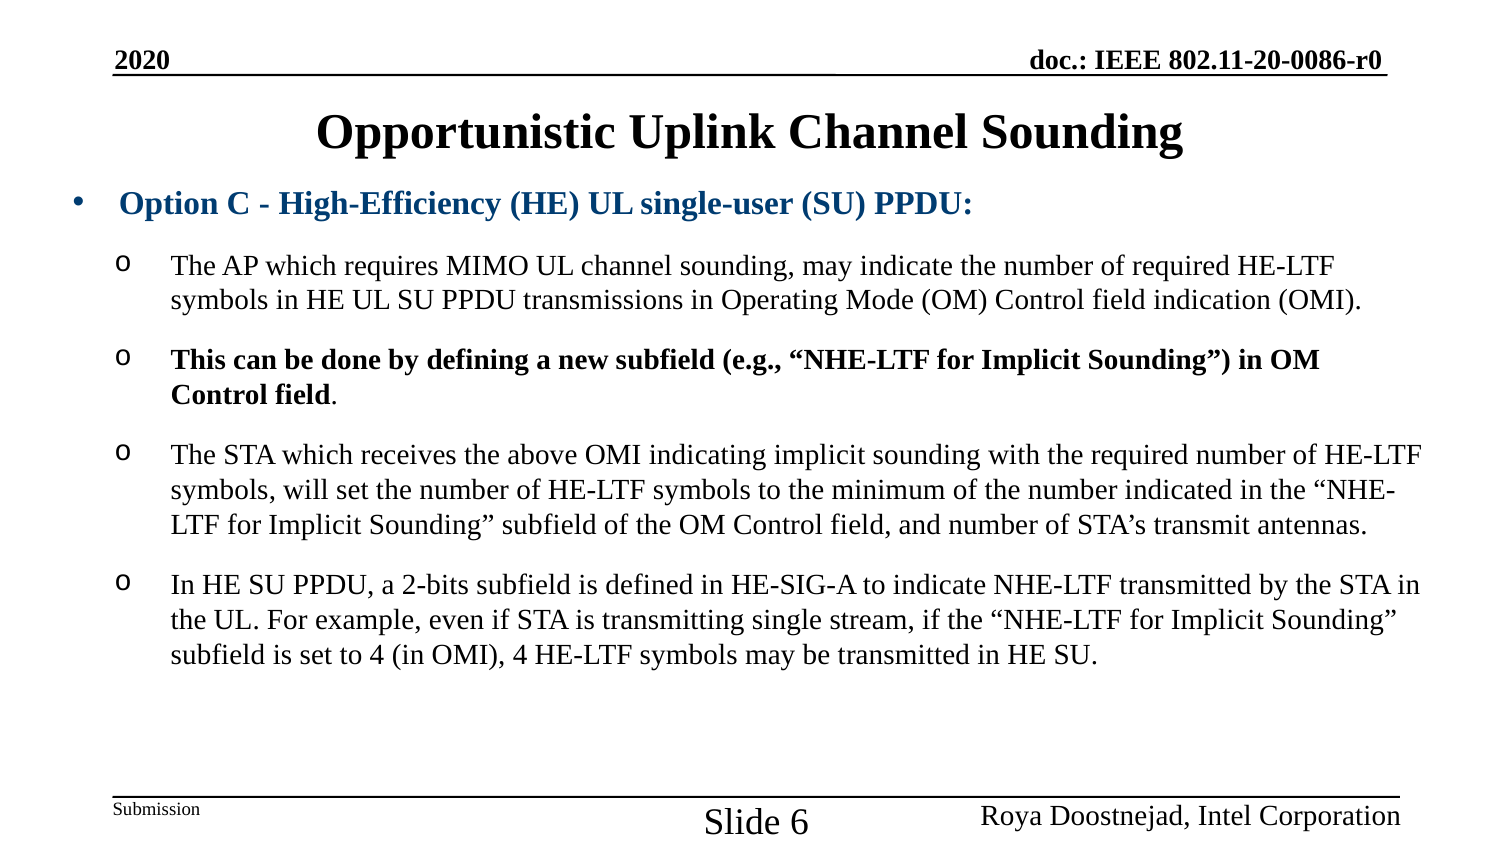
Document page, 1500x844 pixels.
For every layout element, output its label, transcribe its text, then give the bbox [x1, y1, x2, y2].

slide_number Slide 6 [690, 796, 822, 843]
title Opportunistic Uplink Channel Sounding [112, 84, 1388, 173]
list Option C - High-Efficiency (HE) UL single-user (SU) PPDU: The AP which requires MIMO UL channel sounding, may indicate the number of required HE-LTF symbols in HE UL SU PPDU transmissions in Operating Mode (OM) Control field indication (OMI). This can be done by defining a new subfield (e.g., “NHE-LTF for Implicit Sounding”) in OM Control field. The STA which receives the above OMI indicating implicit sounding with the required number of HE-LTF symbols, will set the number of HE-LTF symbols to the minimum of the number indicated in the “NHE-LTF for Implicit Sounding” subfield of the OM Control field, and number of STA’s transmit antennas. In HE SU PPDU, a 2-bits subfield is defined in HE-SIG-A to indicate NHE-LTF transmitted by the STA in the UL. For example, even if STA is transmitting single stream, if the “NHE-LTF for Implicit Sounding” subfield is set to 4 (in OMI), 4 HE-LTF symbols may be transmitted in HE SU. [57, 173, 1439, 791]
slide_number 2020 [114, 40, 223, 75]
footer Roya Doostnejad, Intel Corporation [979, 796, 1402, 832]
